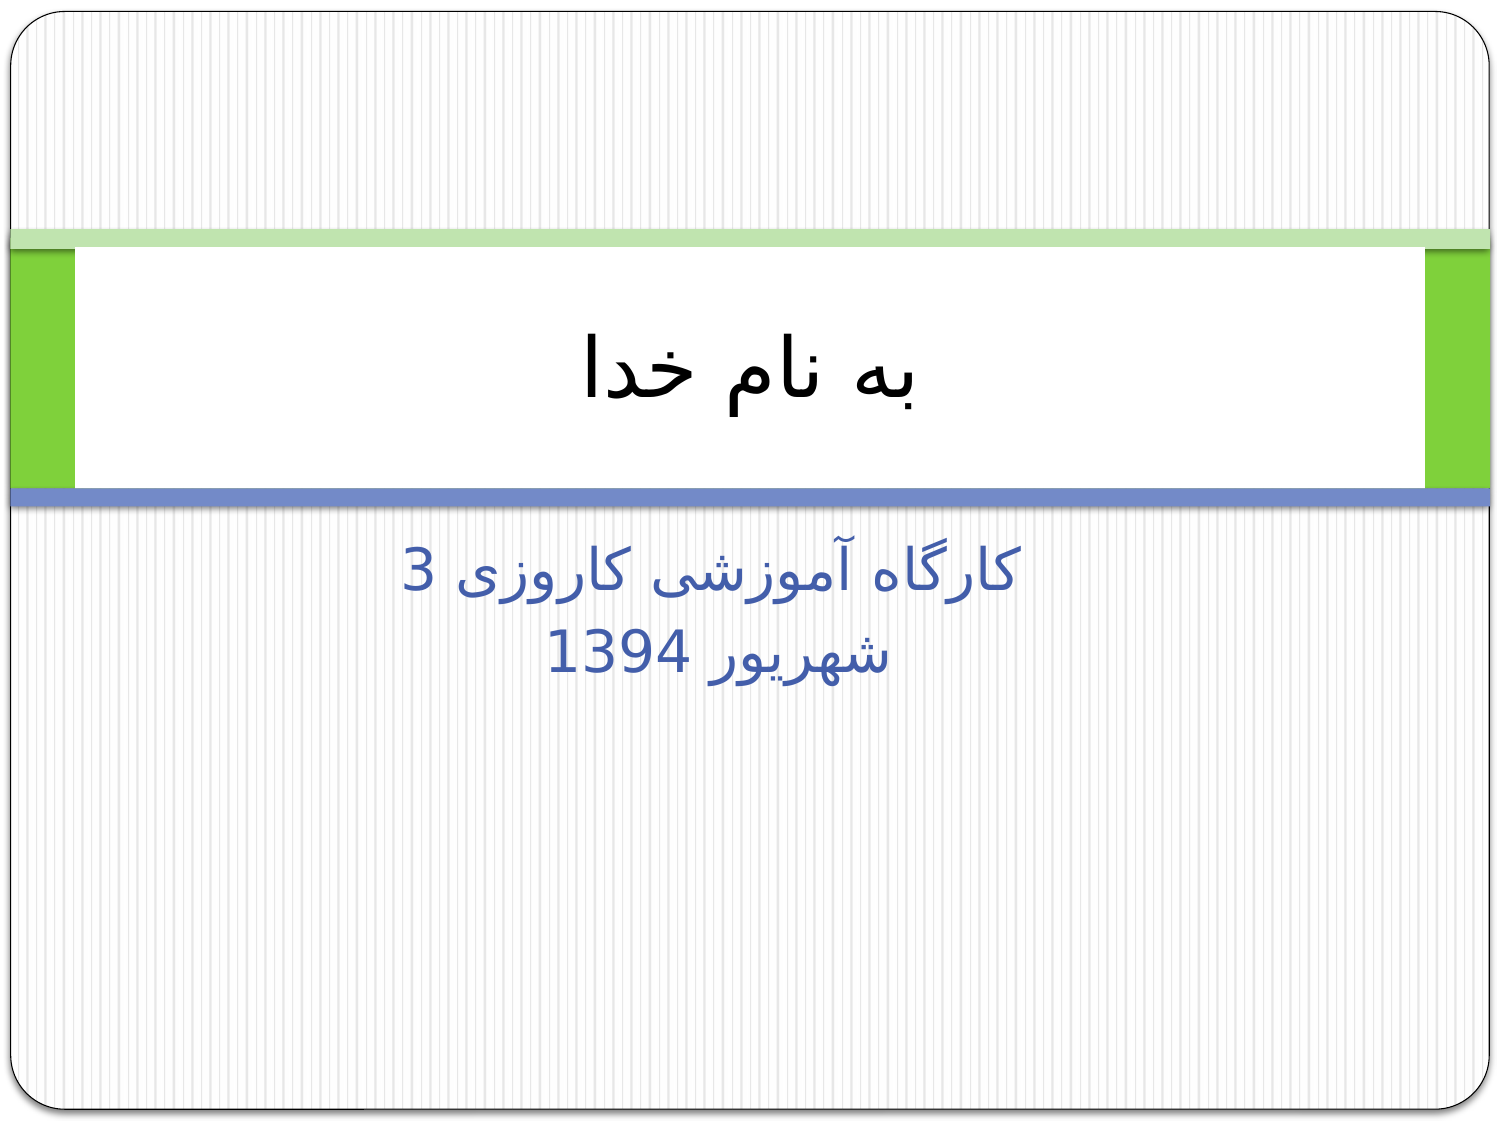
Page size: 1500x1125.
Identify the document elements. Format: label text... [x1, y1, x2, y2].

title به نام خدا [75, 247, 1425, 489]
subtitle کارگاه آموزشی کاروزی 3 شهریور 1394 [174, 525, 1263, 788]
